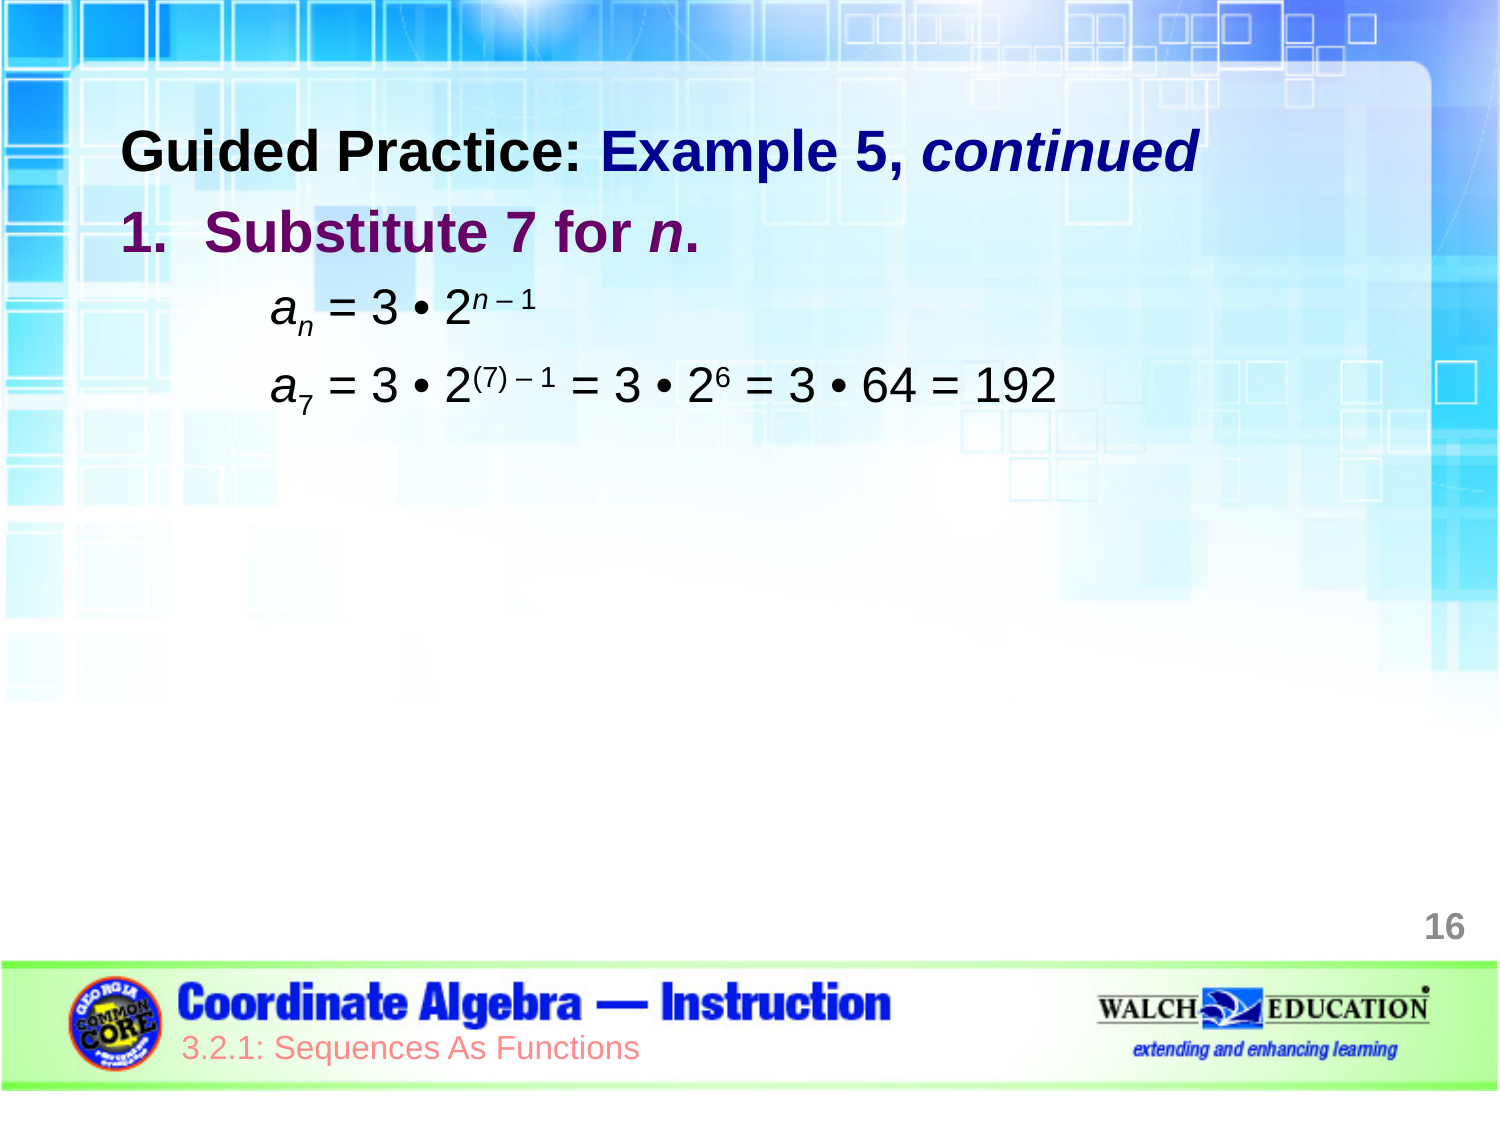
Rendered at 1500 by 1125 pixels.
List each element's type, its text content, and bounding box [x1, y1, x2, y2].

footer 3.2.1: Sequences As Functions [166, 1024, 1080, 1069]
slide_number 16 [1361, 901, 1481, 949]
picture [1, 0, 1500, 1091]
subtitle Guided Practice: Example 5, continued Substitute 7 for n. an = 3 • 2n – 1 a7 = 3 • 2(7) – 1 = 3 • 26 = 3 • 64 = 192 [105, 105, 1394, 925]
